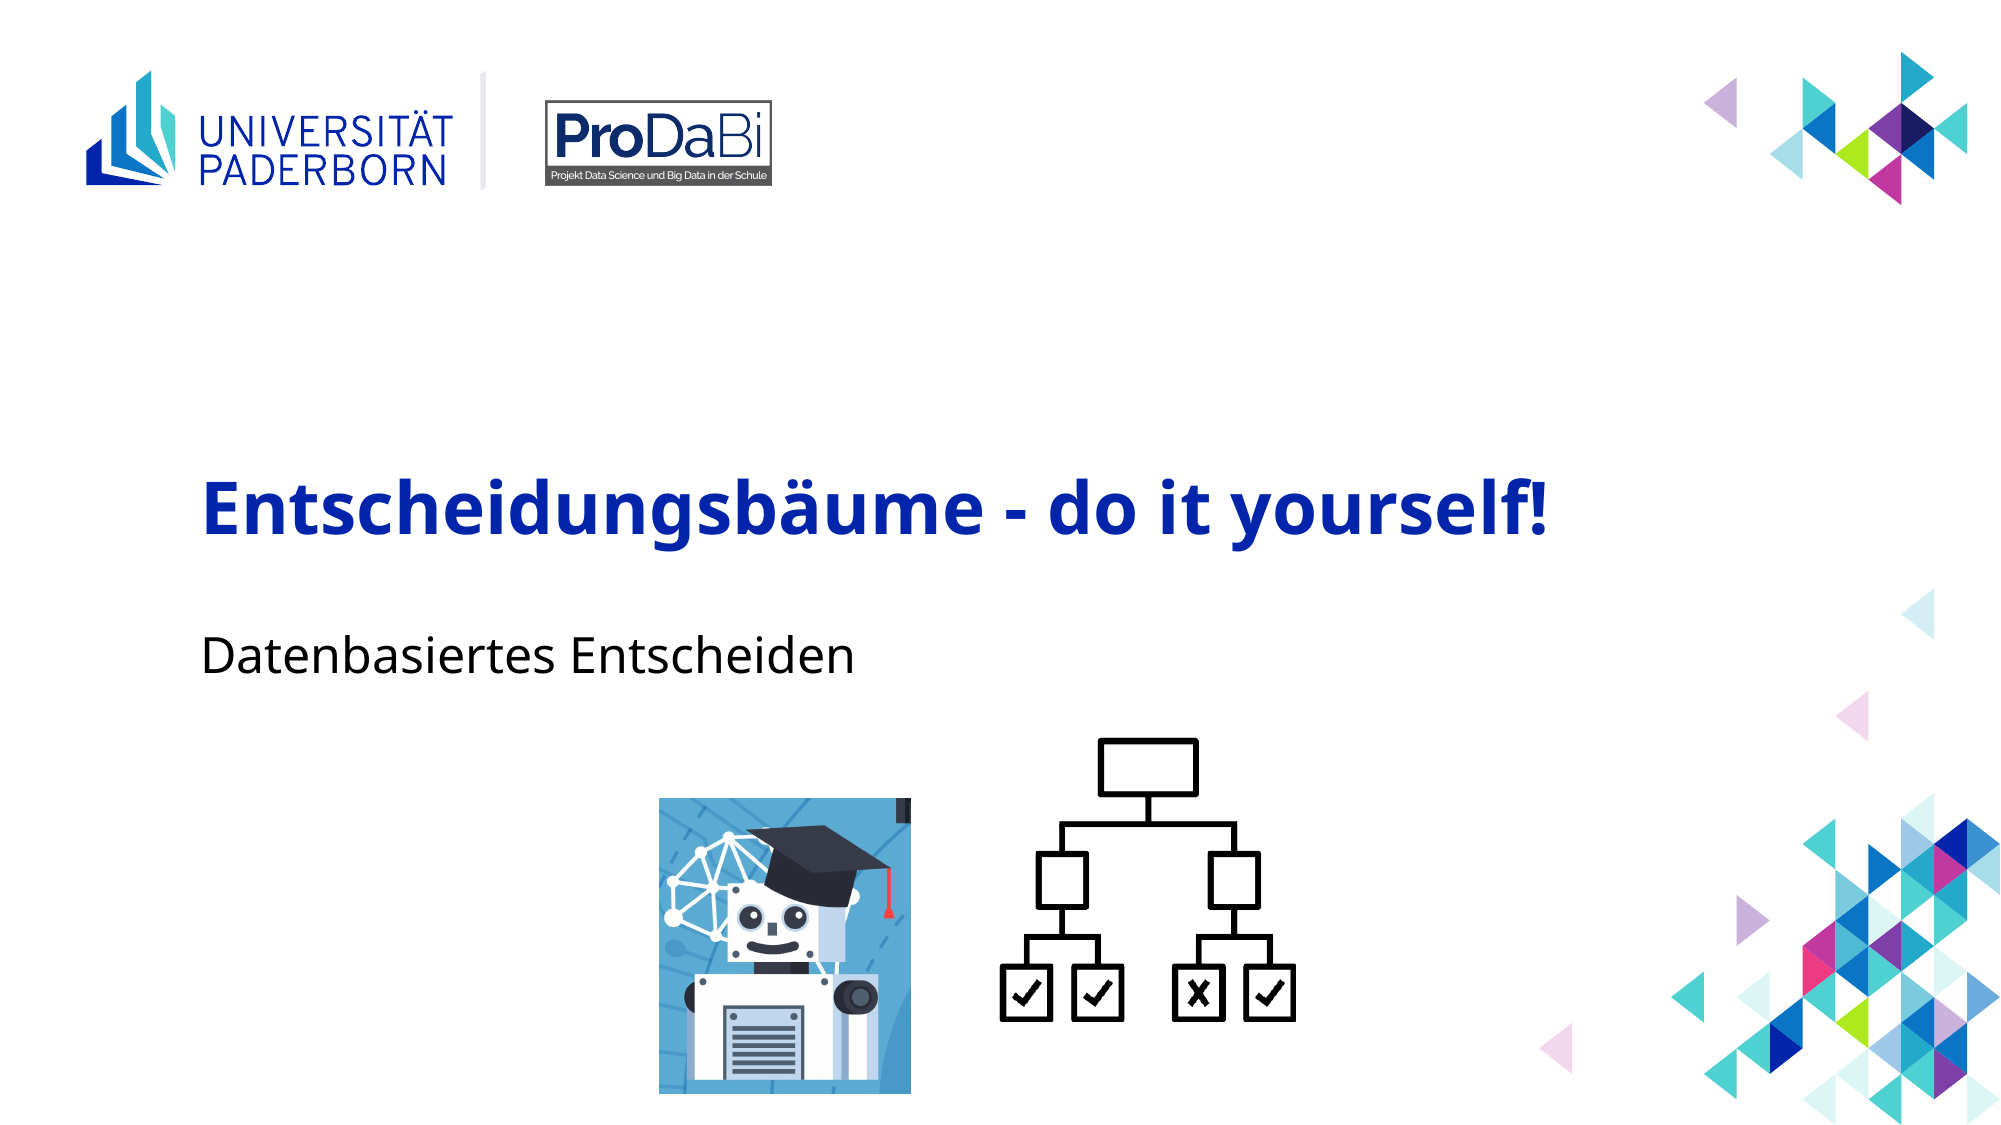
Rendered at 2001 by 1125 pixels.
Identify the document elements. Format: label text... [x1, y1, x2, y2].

subtitle Datenbasiertes Entscheiden [200, 623, 1603, 843]
picture [659, 798, 911, 1094]
title Entscheidungsbäume - do it yourself! [200, 347, 1603, 549]
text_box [545, 100, 772, 186]
picture [999, 737, 1296, 1022]
